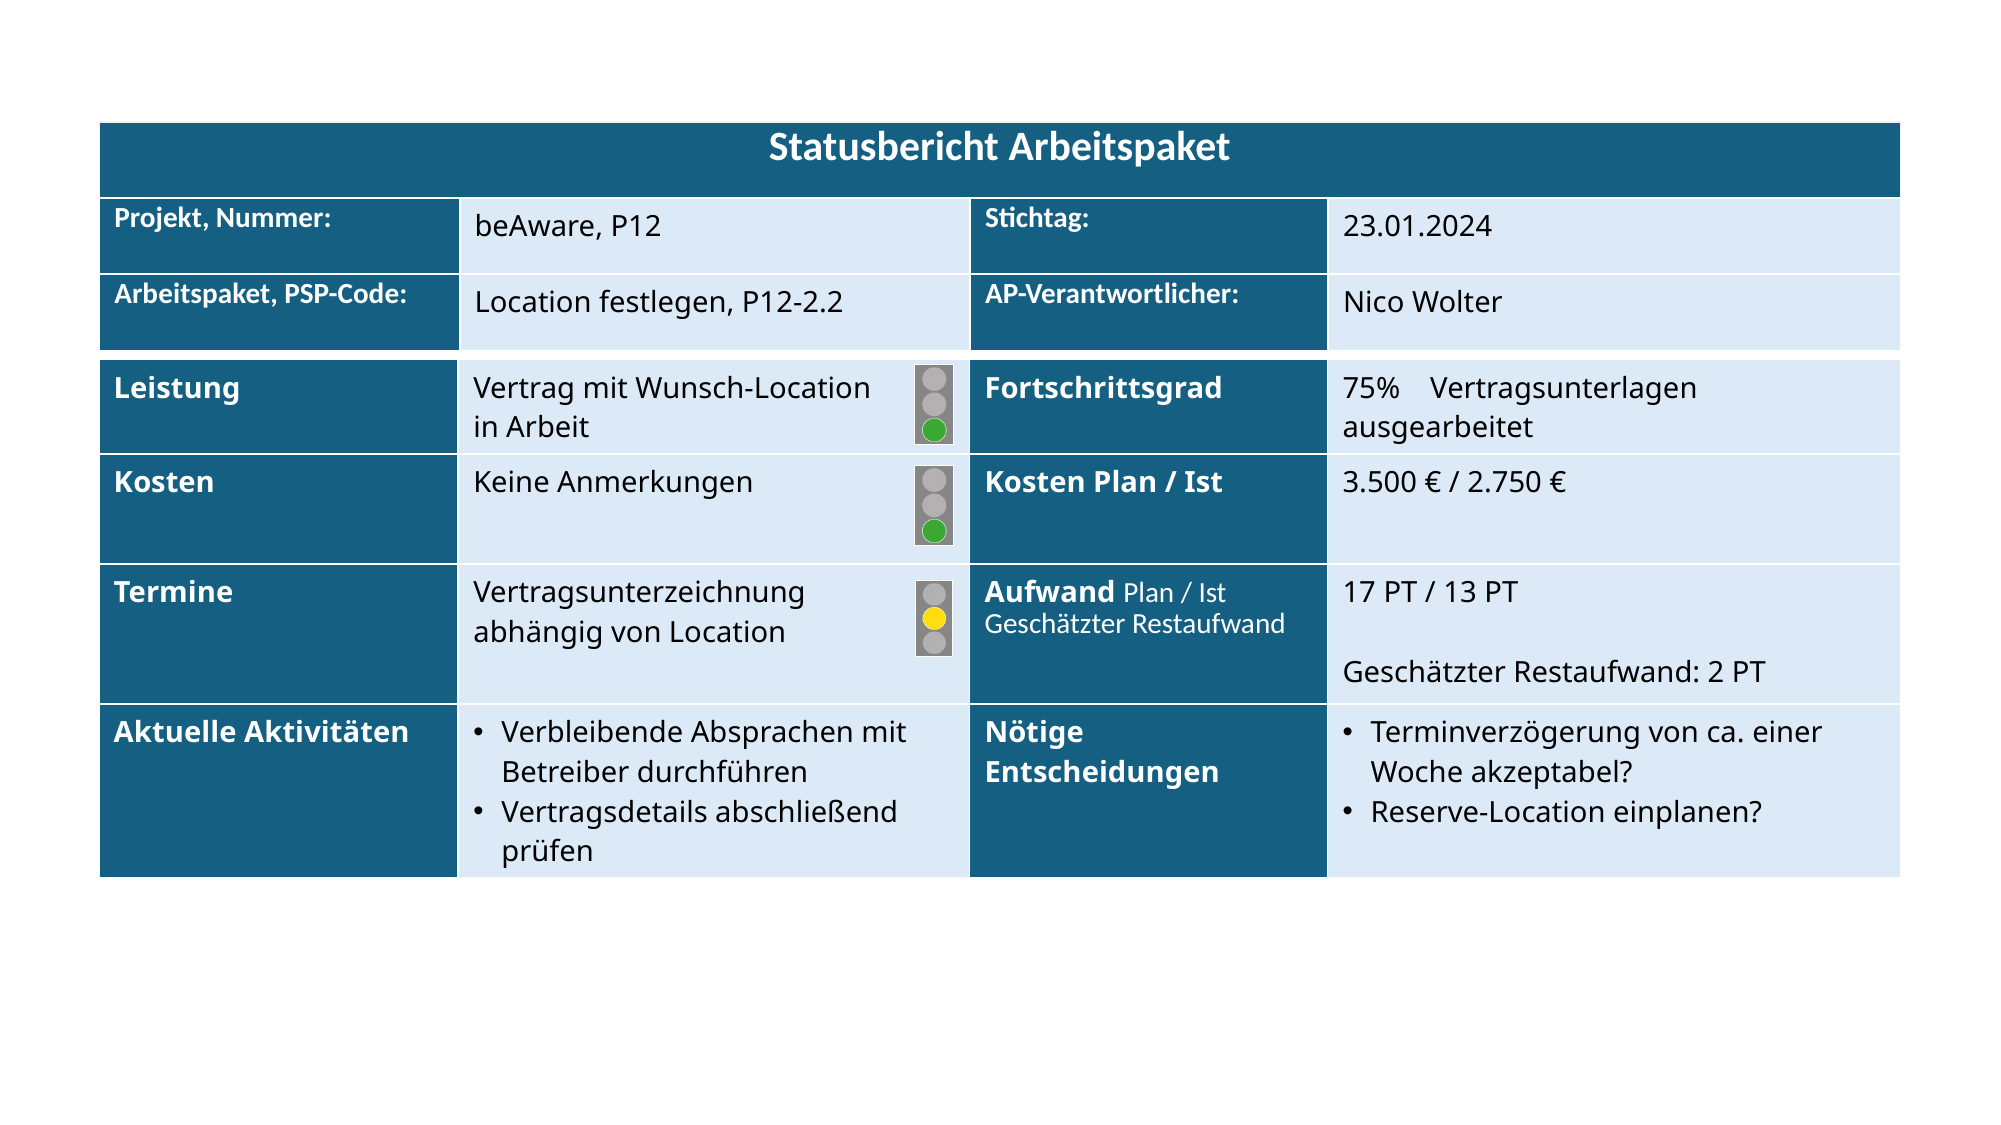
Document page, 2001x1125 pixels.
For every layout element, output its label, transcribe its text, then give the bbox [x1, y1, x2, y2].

table_header Fortschrittsgrad [970, 360, 1327, 453]
table_cell 17 PT / 13 PT Geschätzter Restaufwand: 2 PT [1328, 565, 1900, 703]
picture [914, 364, 954, 445]
table_cell Aktuelle Aktivitäten [100, 705, 457, 877]
table_header 75% Vertragsunterlagen ausgearbeitet [1328, 360, 1900, 453]
picture [915, 580, 953, 658]
table_cell Termine [100, 565, 457, 703]
table_header Leistung [100, 360, 457, 453]
table_cell Kosten Plan / Ist [970, 455, 1327, 563]
table_header Statusbericht Arbeitspaket [100, 123, 1900, 197]
picture [914, 465, 954, 546]
table_cell Aufwand Plan / Ist Geschätzter Restaufwand [970, 565, 1327, 703]
table_cell Kosten [100, 455, 457, 563]
table_cell Projekt, Nummer: [100, 199, 459, 273]
table_cell Stichtag: [971, 199, 1327, 273]
table_cell Terminverzögerung von ca. einer Woche akzeptabel? Reserve-Location einplanen? [1328, 705, 1900, 877]
table_cell beAware, P12 [461, 199, 969, 273]
table_header Vertrag mit Wunsch-Location in Arbeit [459, 360, 969, 453]
table_cell 23.01.2024 [1329, 199, 1900, 273]
table_cell Keine Anmerkungen [459, 455, 969, 563]
table_cell Nico Wolter [1329, 275, 1900, 350]
table_cell Vertragsunterzeichnung abhängig von Location [459, 565, 969, 703]
table_cell Location festlegen, P12-2.2 [461, 275, 969, 350]
table_cell Nötige Entscheidungen [970, 705, 1327, 877]
table_cell AP-Verantwortlicher: [971, 275, 1327, 350]
table_cell Arbeitspaket, PSP-Code: [100, 275, 459, 350]
table_cell 3.500 € / 2.750 € [1328, 455, 1900, 563]
table_cell Verbleibende Absprachen mit Betreiber durchführen Vertragsdetails abschließend prüfen [459, 705, 969, 877]
